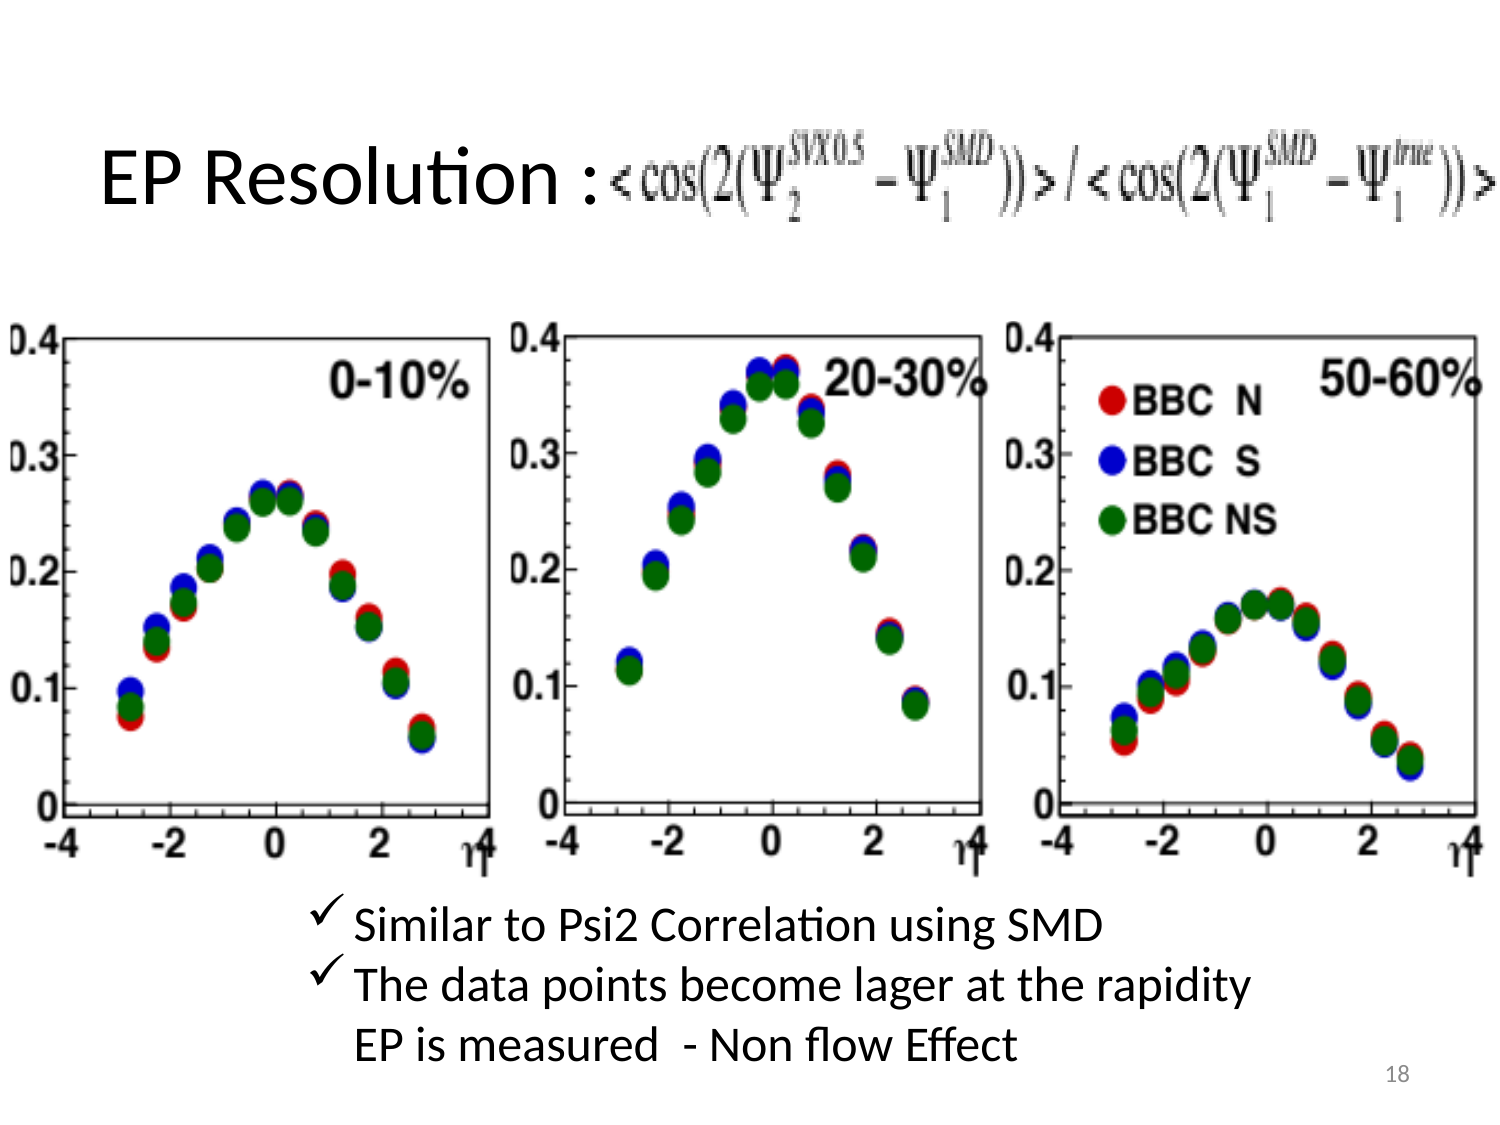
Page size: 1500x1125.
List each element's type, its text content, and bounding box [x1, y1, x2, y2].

text_box EP Resolution : [85, 77, 1435, 265]
text_box Similar to Psi2 Correlation using SMD The data points become lager at the rapidity EP is measured - Non flow Effect [292, 887, 1327, 1079]
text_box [605, 114, 1500, 229]
picture [0, 321, 1490, 878]
slide_number 18 [1074, 1042, 1425, 1103]
